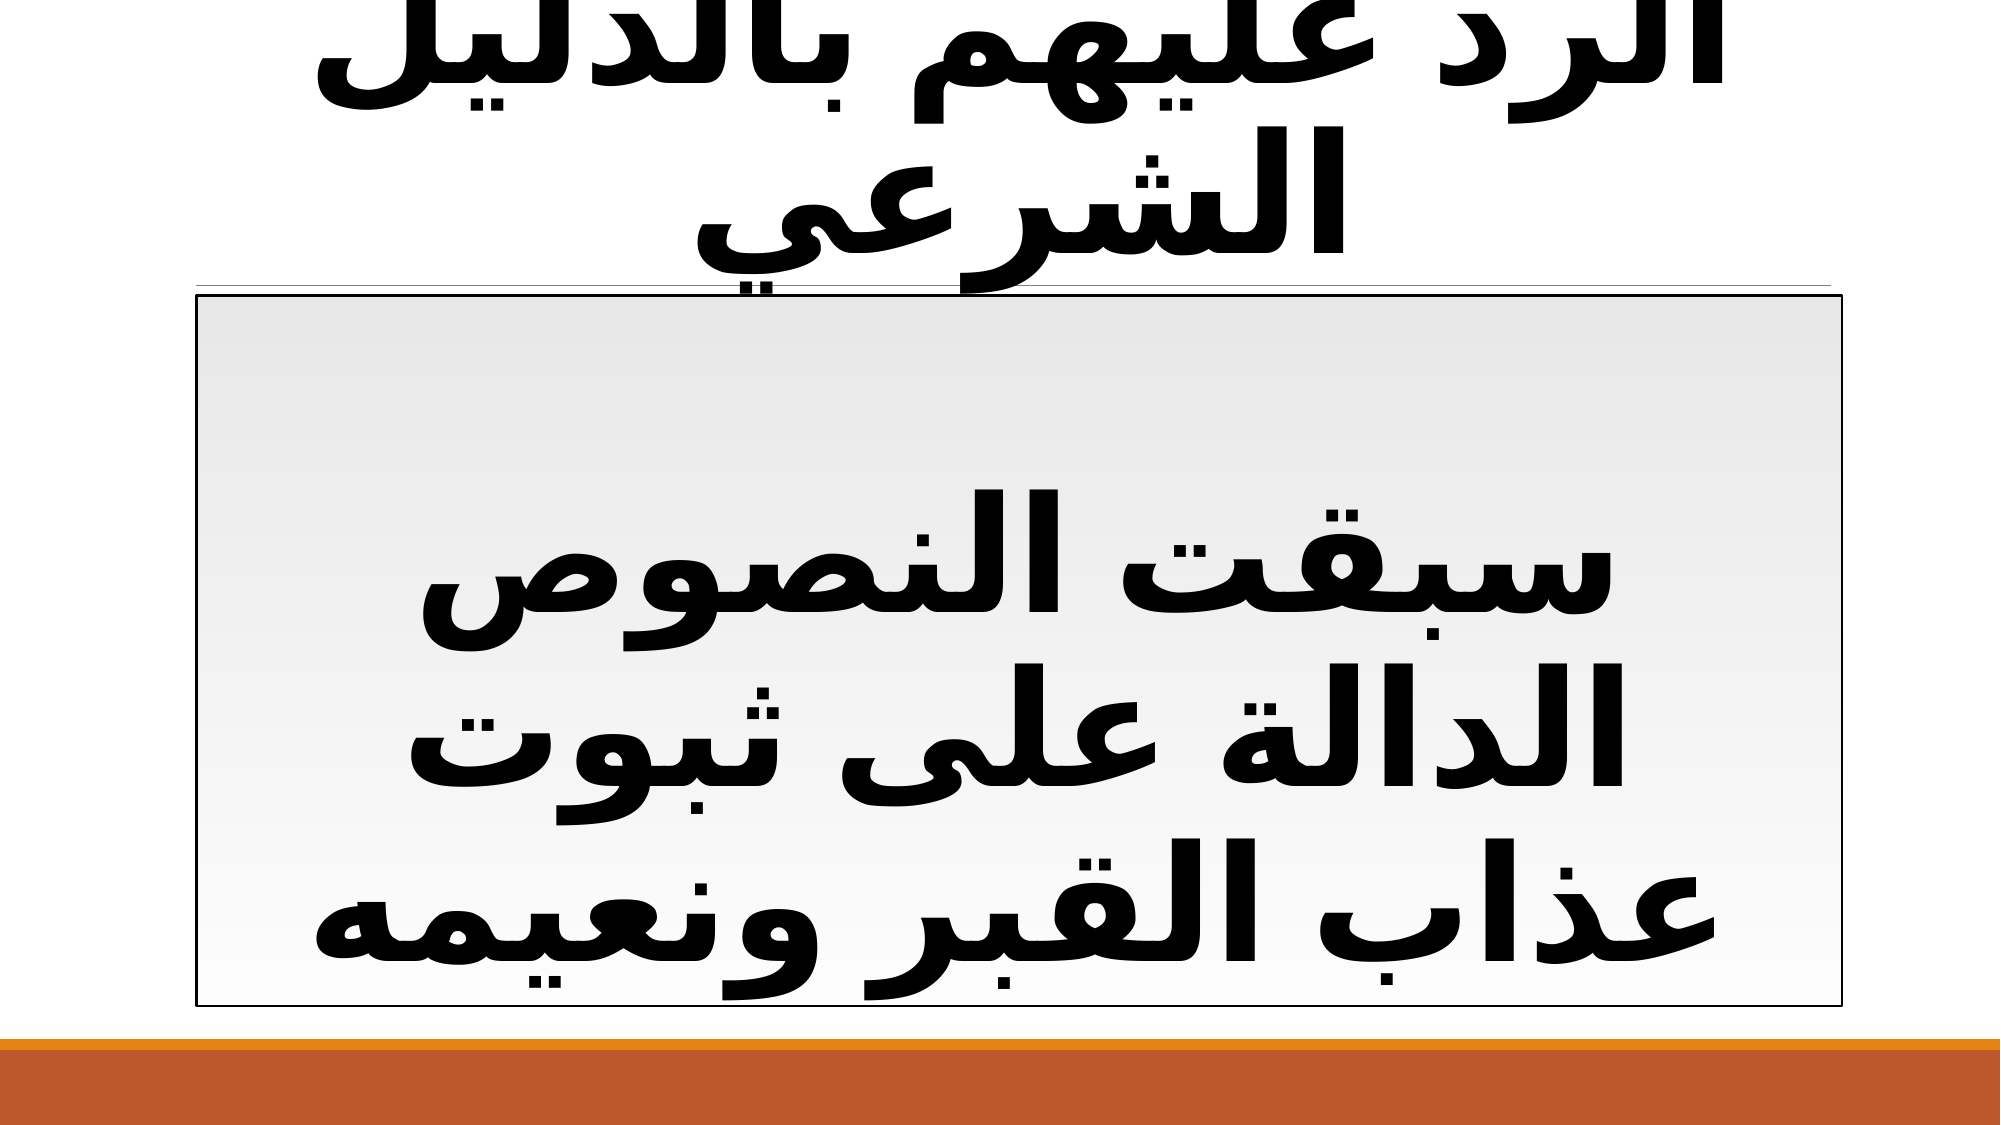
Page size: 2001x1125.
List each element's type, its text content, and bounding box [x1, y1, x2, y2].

title الرد عليهم بالدليل الشرعي [232, 44, 1813, 294]
list سبقت النصوص الدالة على ثبوت عذاب القبر ونعيمه [195, 294, 1843, 1007]
